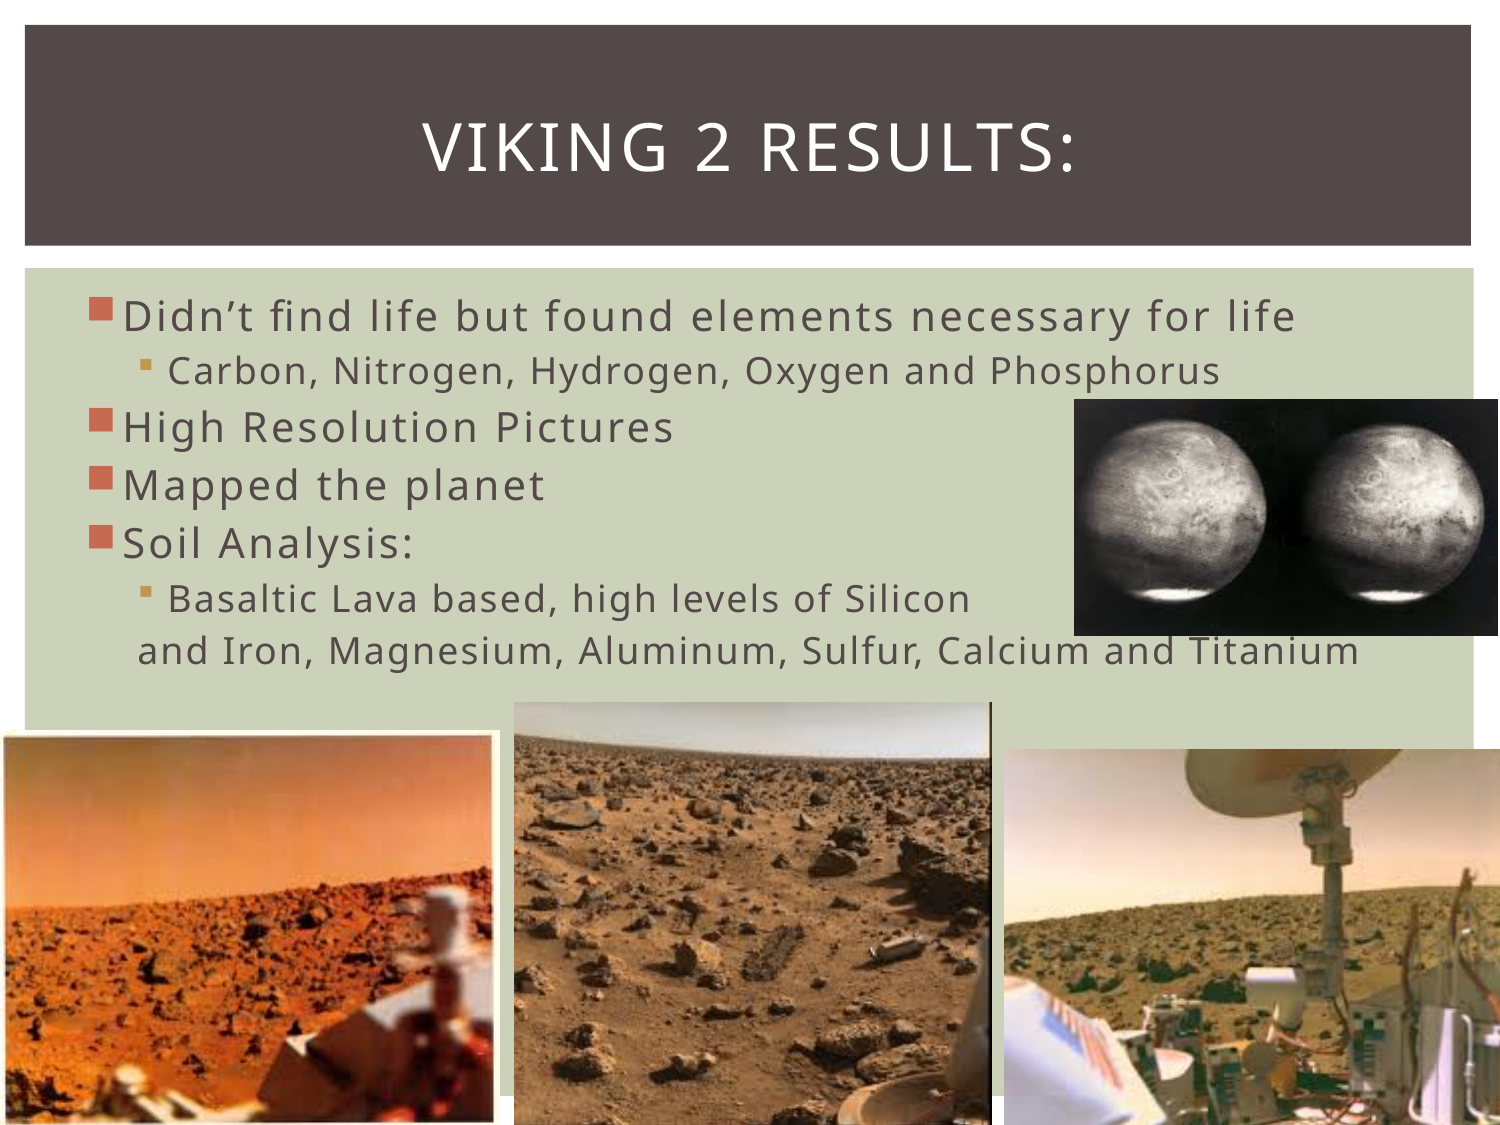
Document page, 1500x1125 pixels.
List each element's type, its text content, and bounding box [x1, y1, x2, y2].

picture [1074, 398, 1498, 637]
picture [1004, 749, 1500, 1125]
title Viking 2 Results: [62, 58, 1438, 232]
picture [514, 701, 992, 1125]
picture [0, 730, 501, 1125]
list Didn’t find life but found elements necessary for life Carbon, Nitrogen, Hydrogen, Oxygen and Phosphorus High Resolution Pictures Mapped the planet Soil Analysis: Basaltic Lava based, high levels of Silicon and Iron, Magnesium, Aluminum, Sulfur, Calcium and Titanium [62, 281, 1442, 1005]
